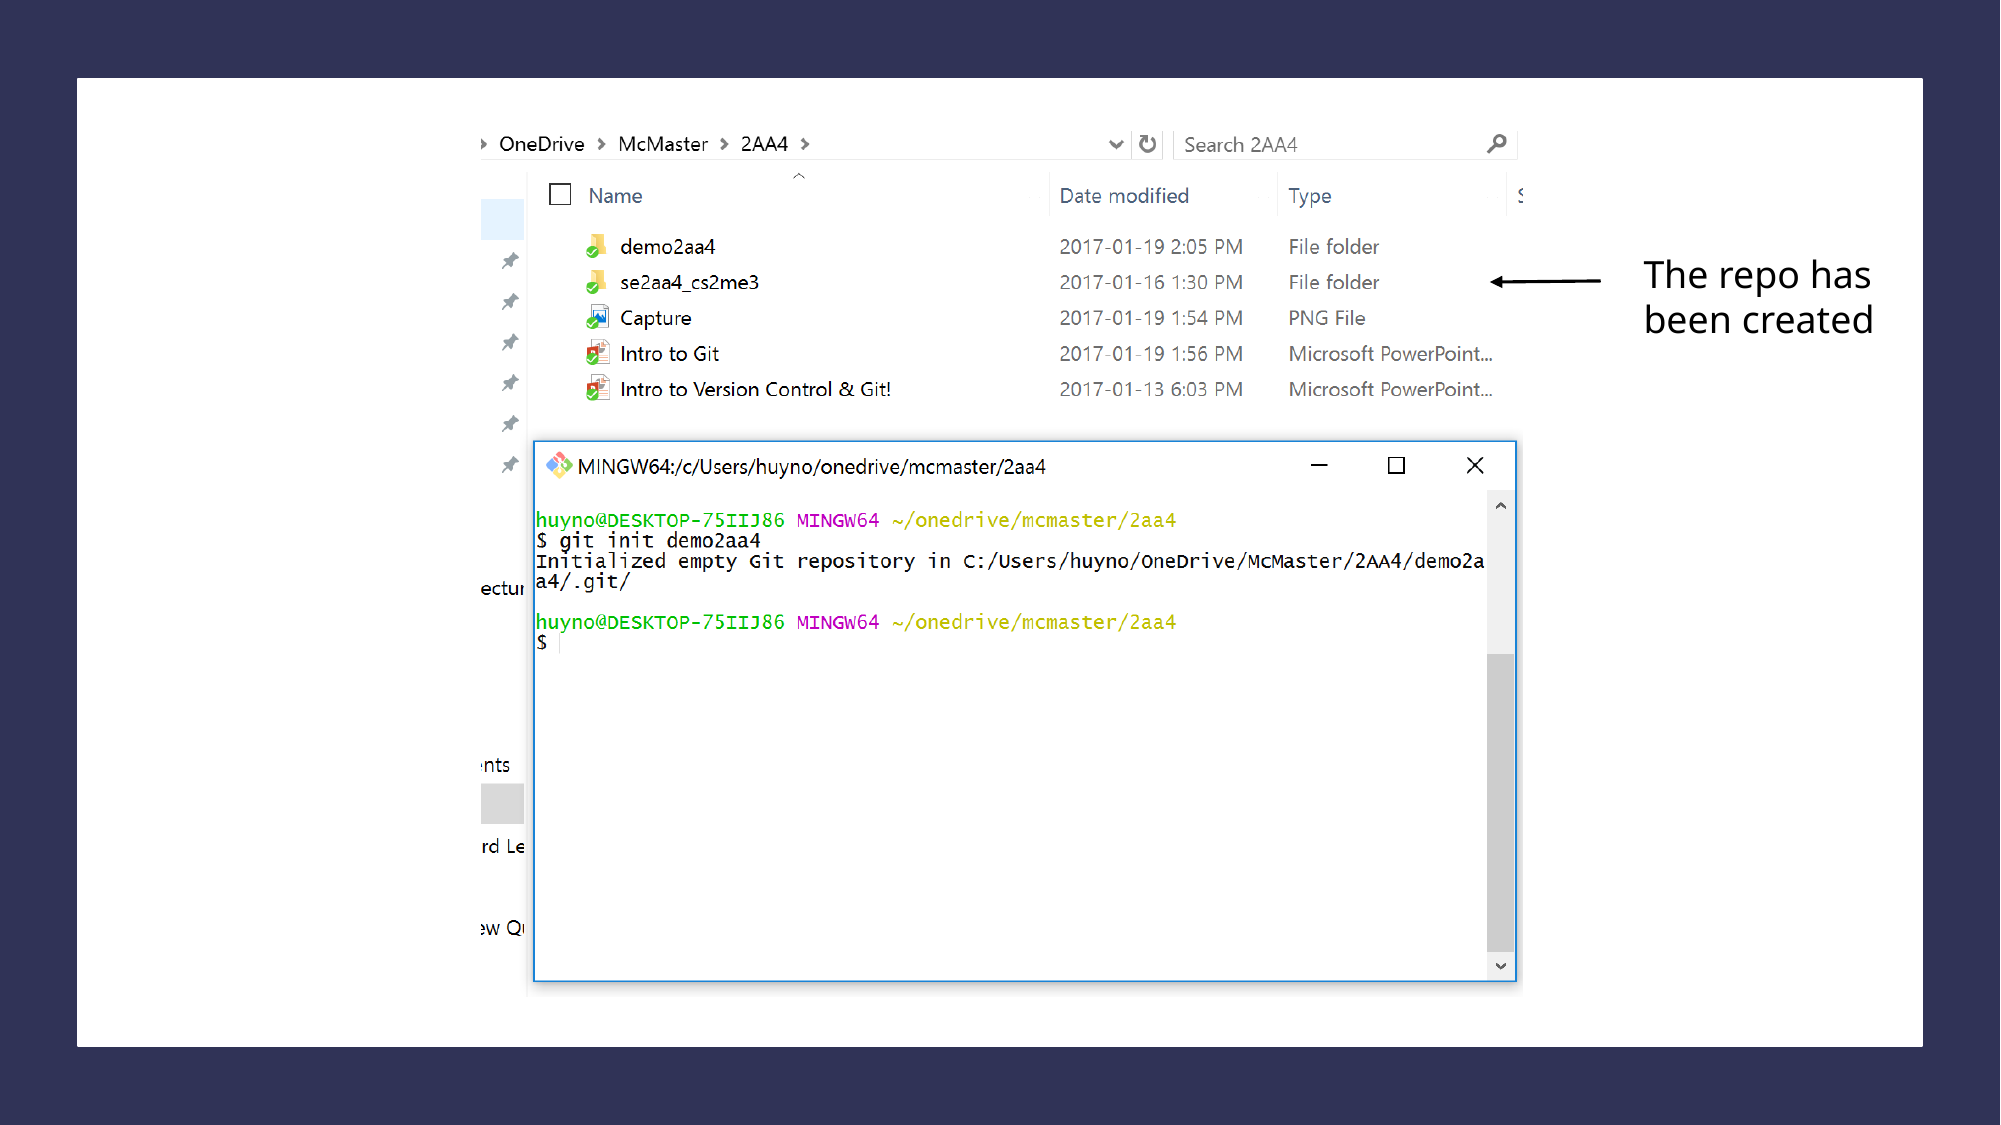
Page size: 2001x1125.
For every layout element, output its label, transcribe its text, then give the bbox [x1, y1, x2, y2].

text_box [0, 0, 2000, 1125]
text_box [77, 78, 1923, 1047]
picture [480, 131, 1523, 997]
text_box The repo has been created [1628, 243, 1907, 349]
